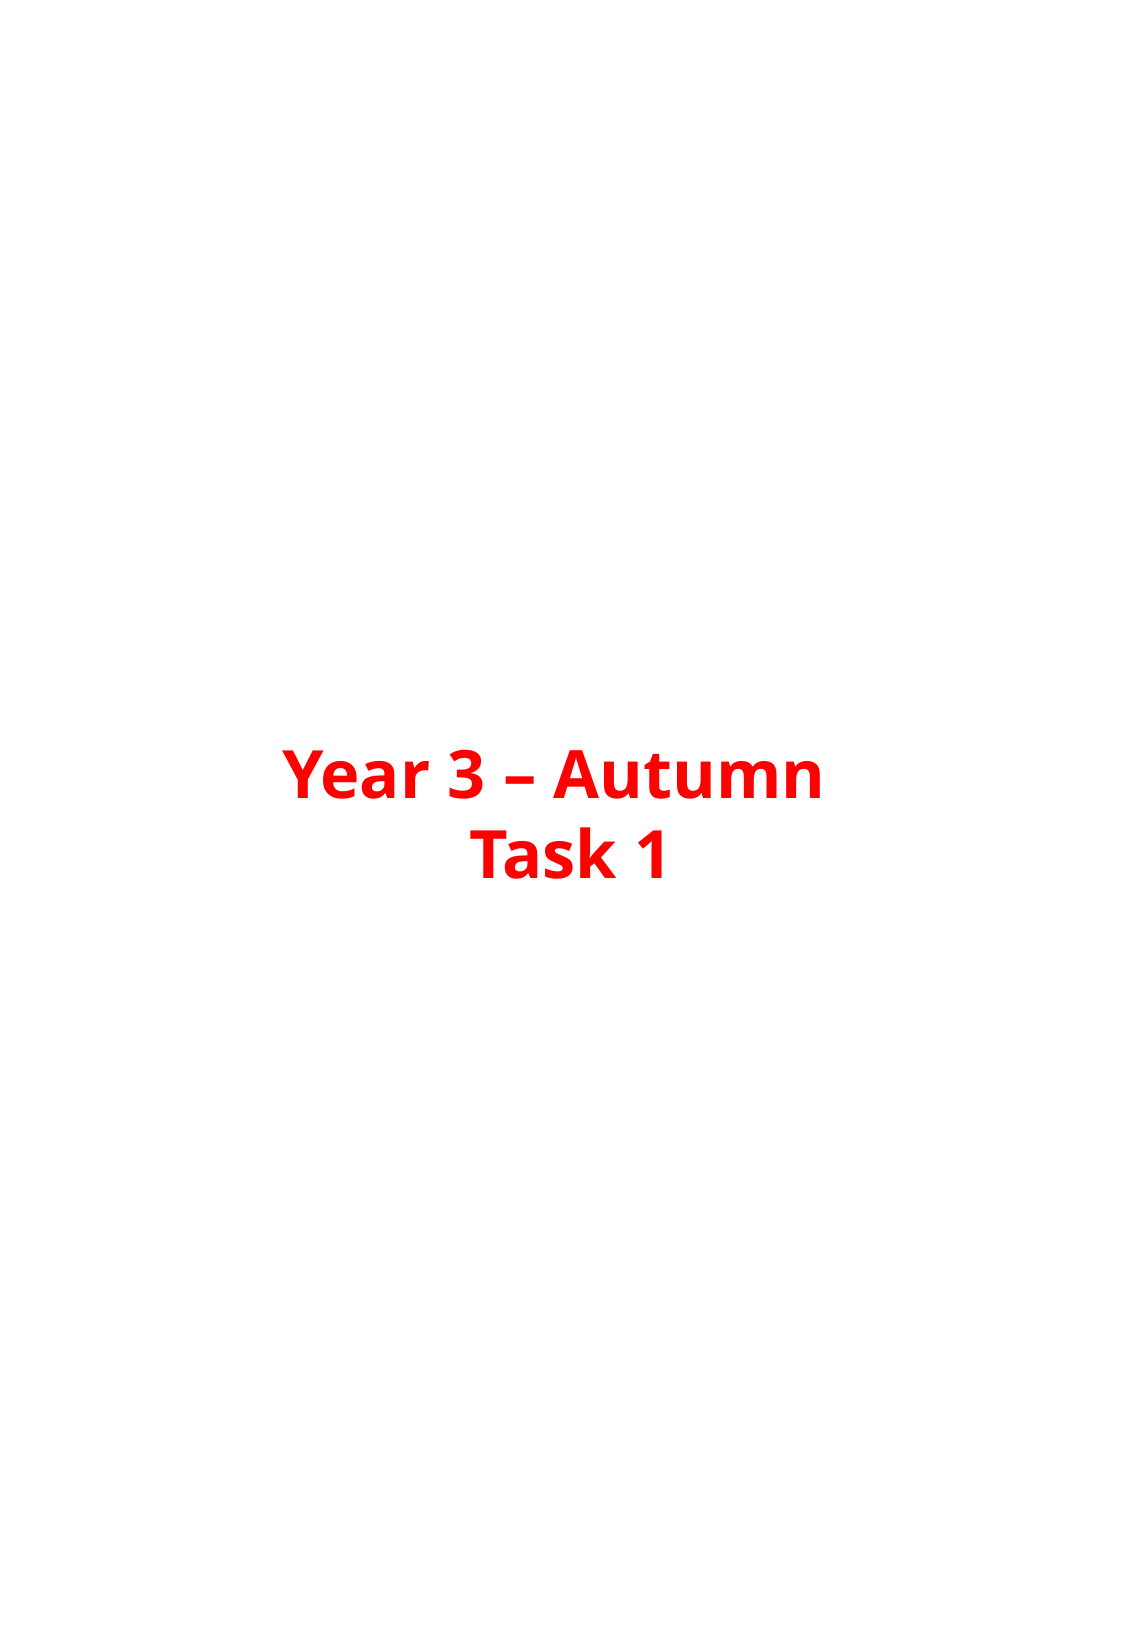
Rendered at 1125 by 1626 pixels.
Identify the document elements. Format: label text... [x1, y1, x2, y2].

text_box Year 3 – Autumn Task 1 [178, 724, 947, 899]
